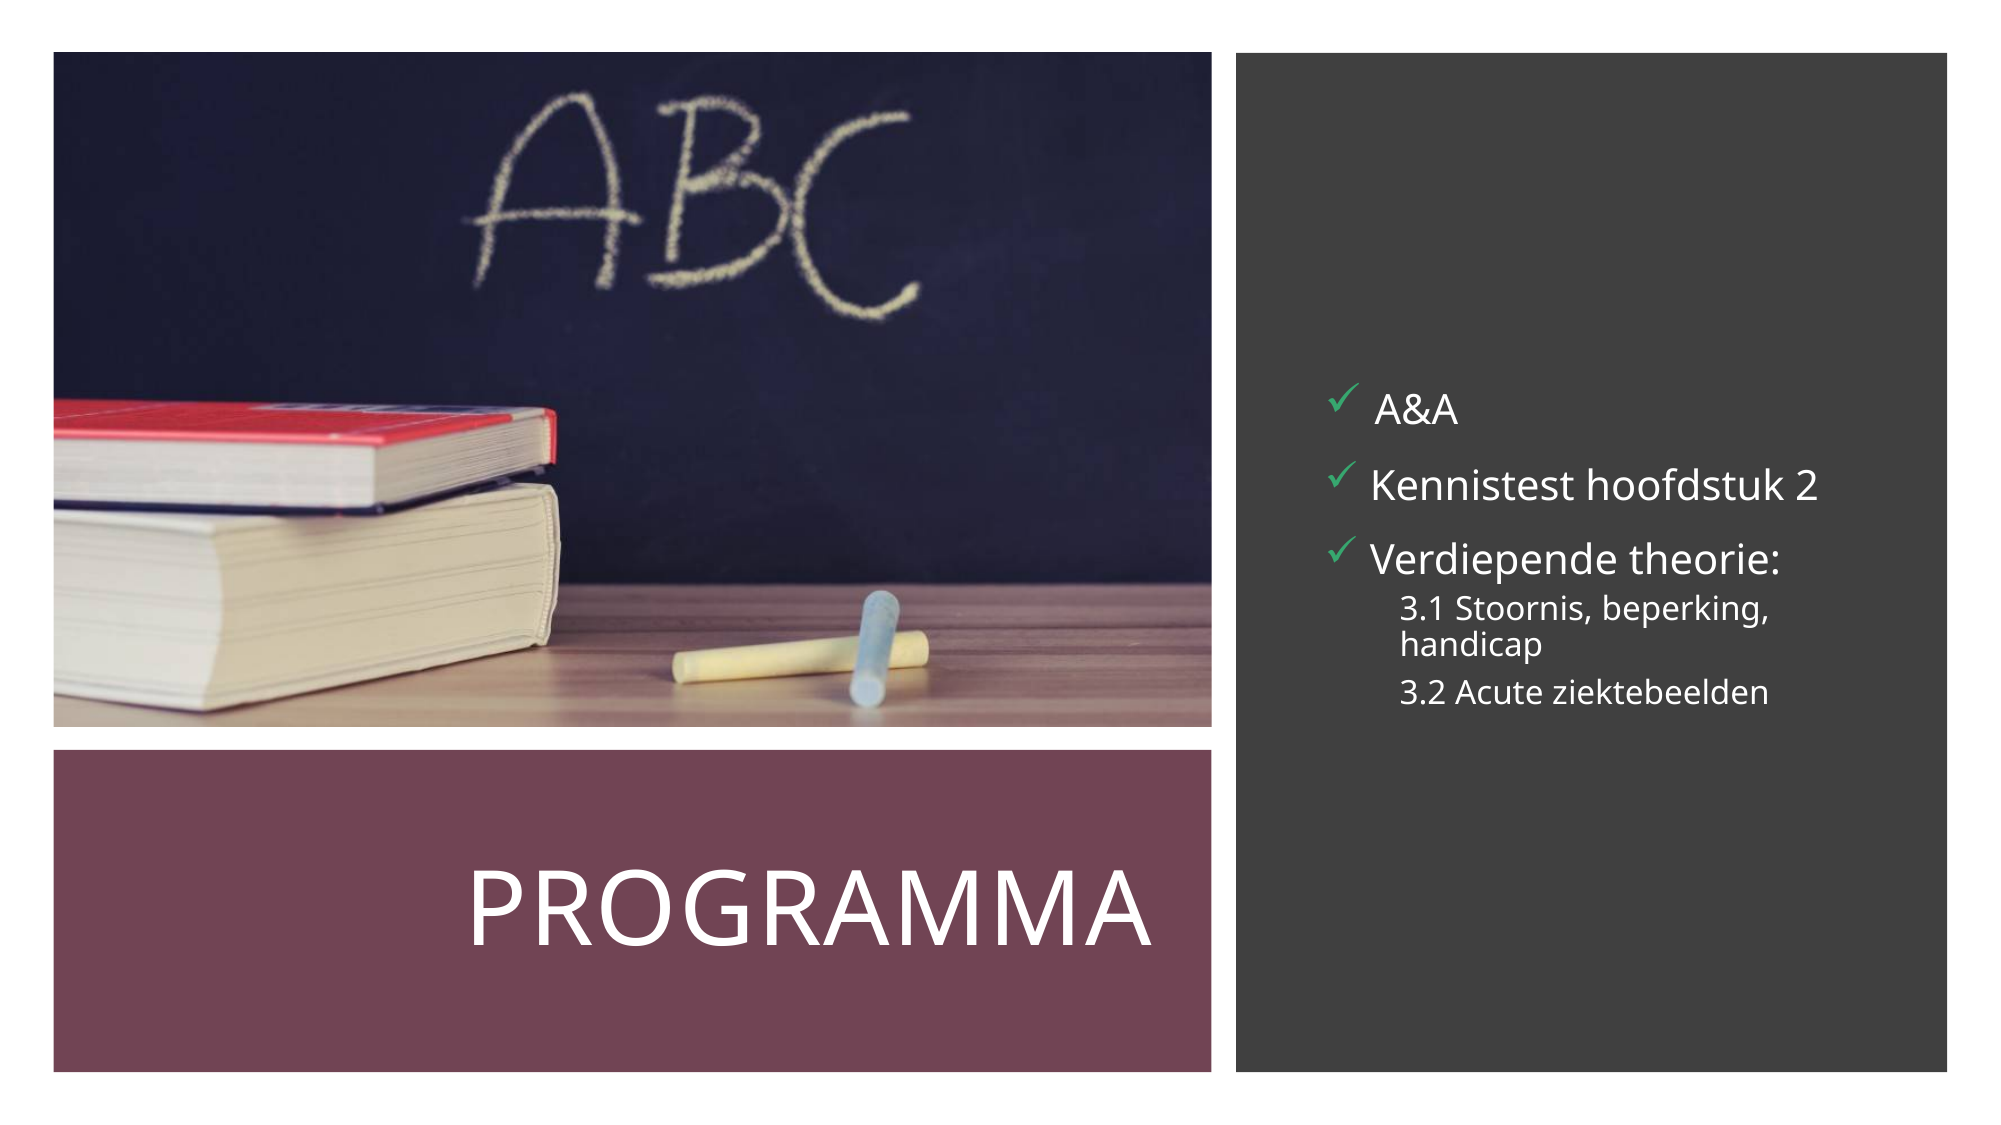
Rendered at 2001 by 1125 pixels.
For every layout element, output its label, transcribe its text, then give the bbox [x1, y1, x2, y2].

picture [53, 52, 1212, 727]
text_box [1235, 51, 1948, 1074]
title Programma [85, 782, 1168, 1049]
list A&A Kennistest hoofdstuk 2 Verdiepende theorie: 3.1 Stoornis, beperking, handicap 3.2 Acute ziektebeelden [1317, 150, 1879, 947]
text_box [52, 749, 1213, 1073]
